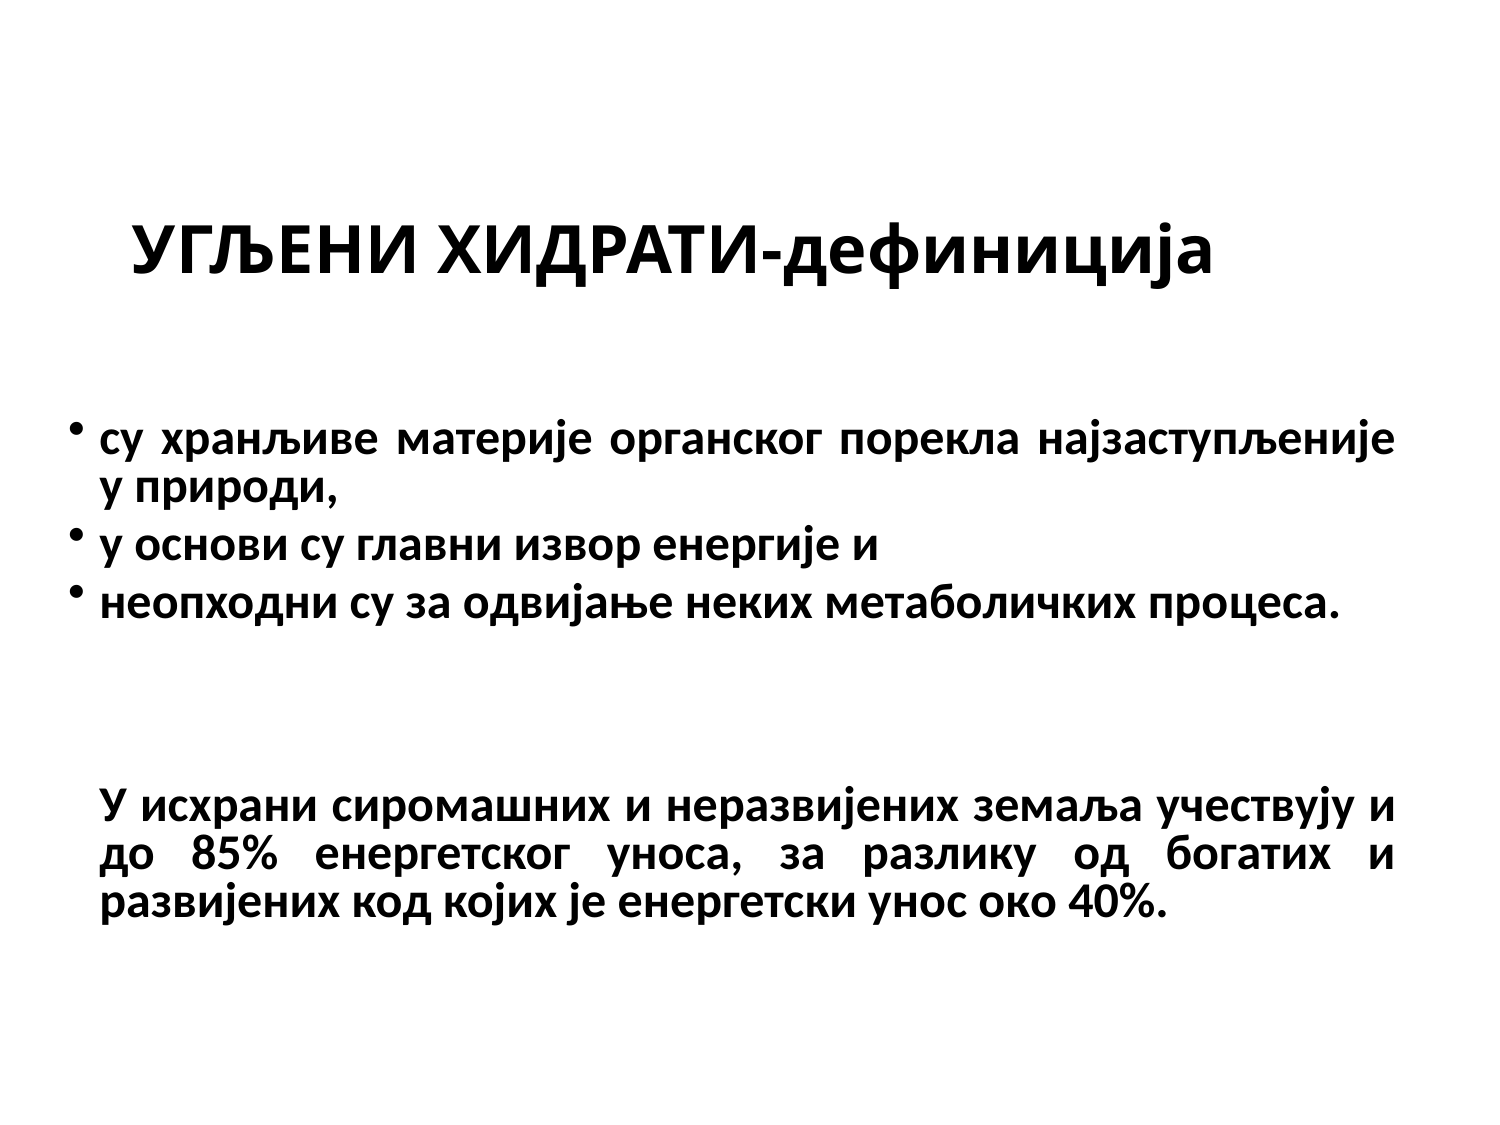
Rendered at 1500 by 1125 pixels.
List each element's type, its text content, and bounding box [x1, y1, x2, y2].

subtitle су хранљиве материје органског порекла најзаступљеније у природи, у основи су главни извор енергије и неопходни су за одвијање неких метаболичких процеса. У исхрани сиромашних и неразвијених земаља учествују и до 85% енергетског уноса, за разлику од богатих и развијених код којих је енергетски унос oкo 40%. [53, 408, 1412, 1047]
text_box УГЉЕНИ ХИДРАТИ-дефиниција [117, 199, 1429, 294]
